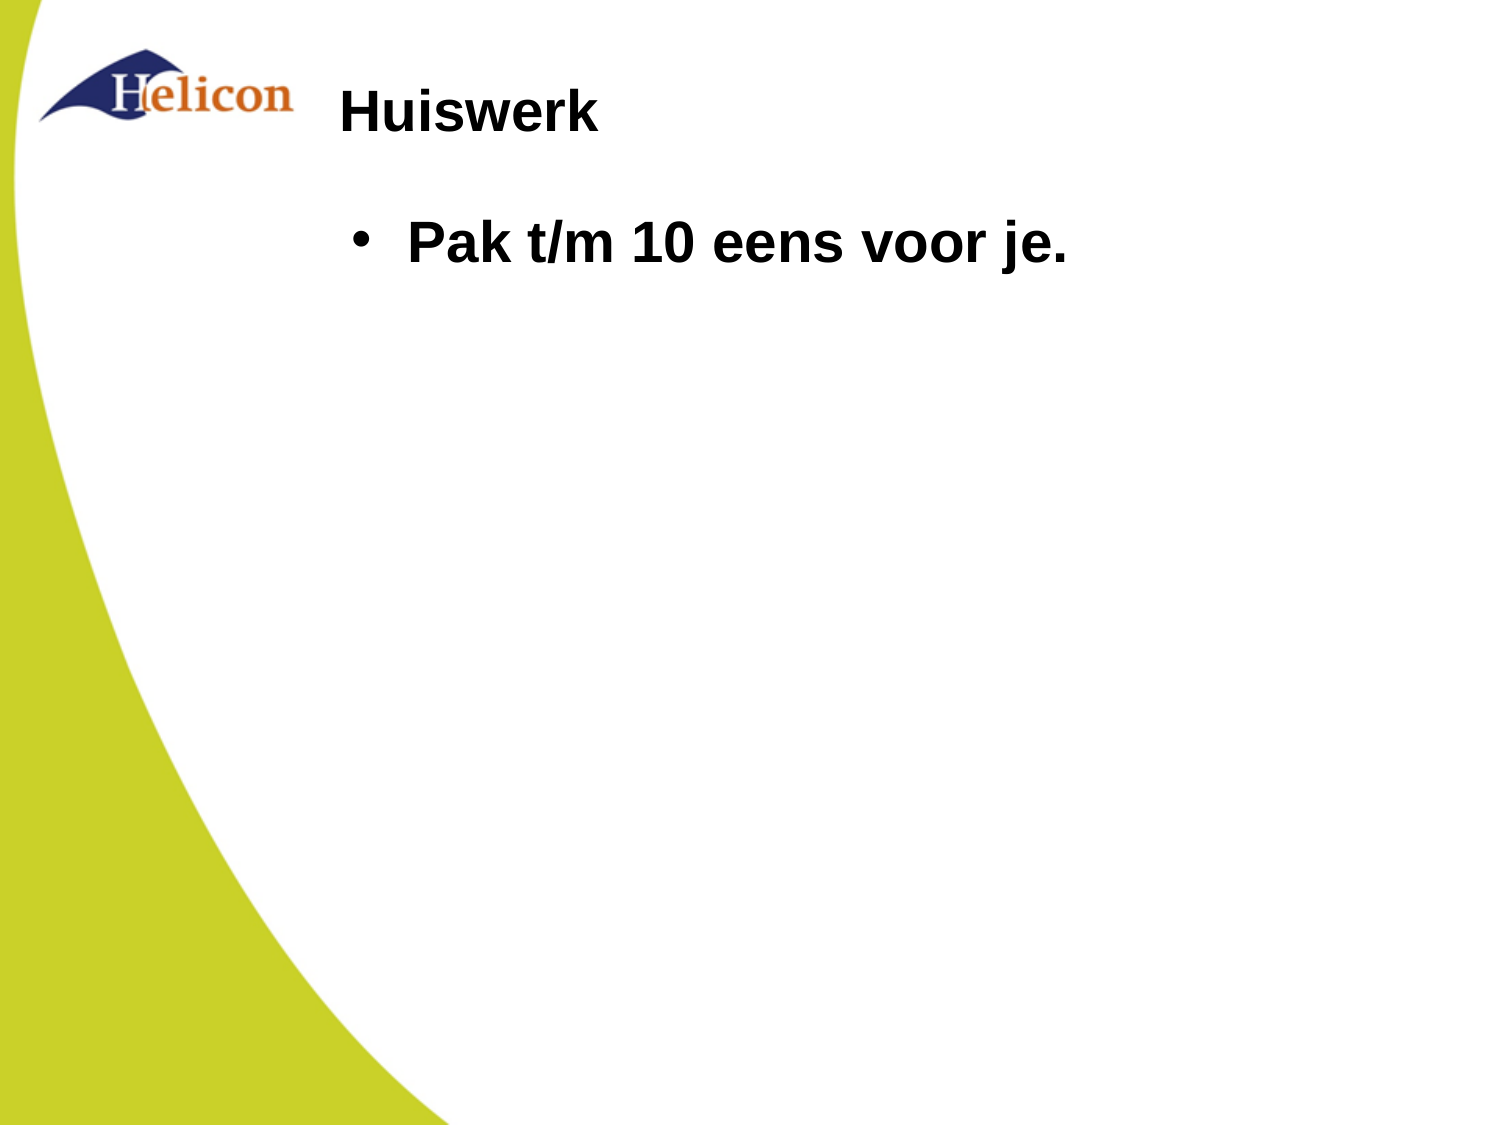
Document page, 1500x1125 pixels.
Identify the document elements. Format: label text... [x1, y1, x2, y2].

title Huiswerk [324, 54, 1415, 161]
list Pak t/m 10 eens voor je. [336, 196, 1425, 1005]
picture [0, 0, 1500, 1125]
